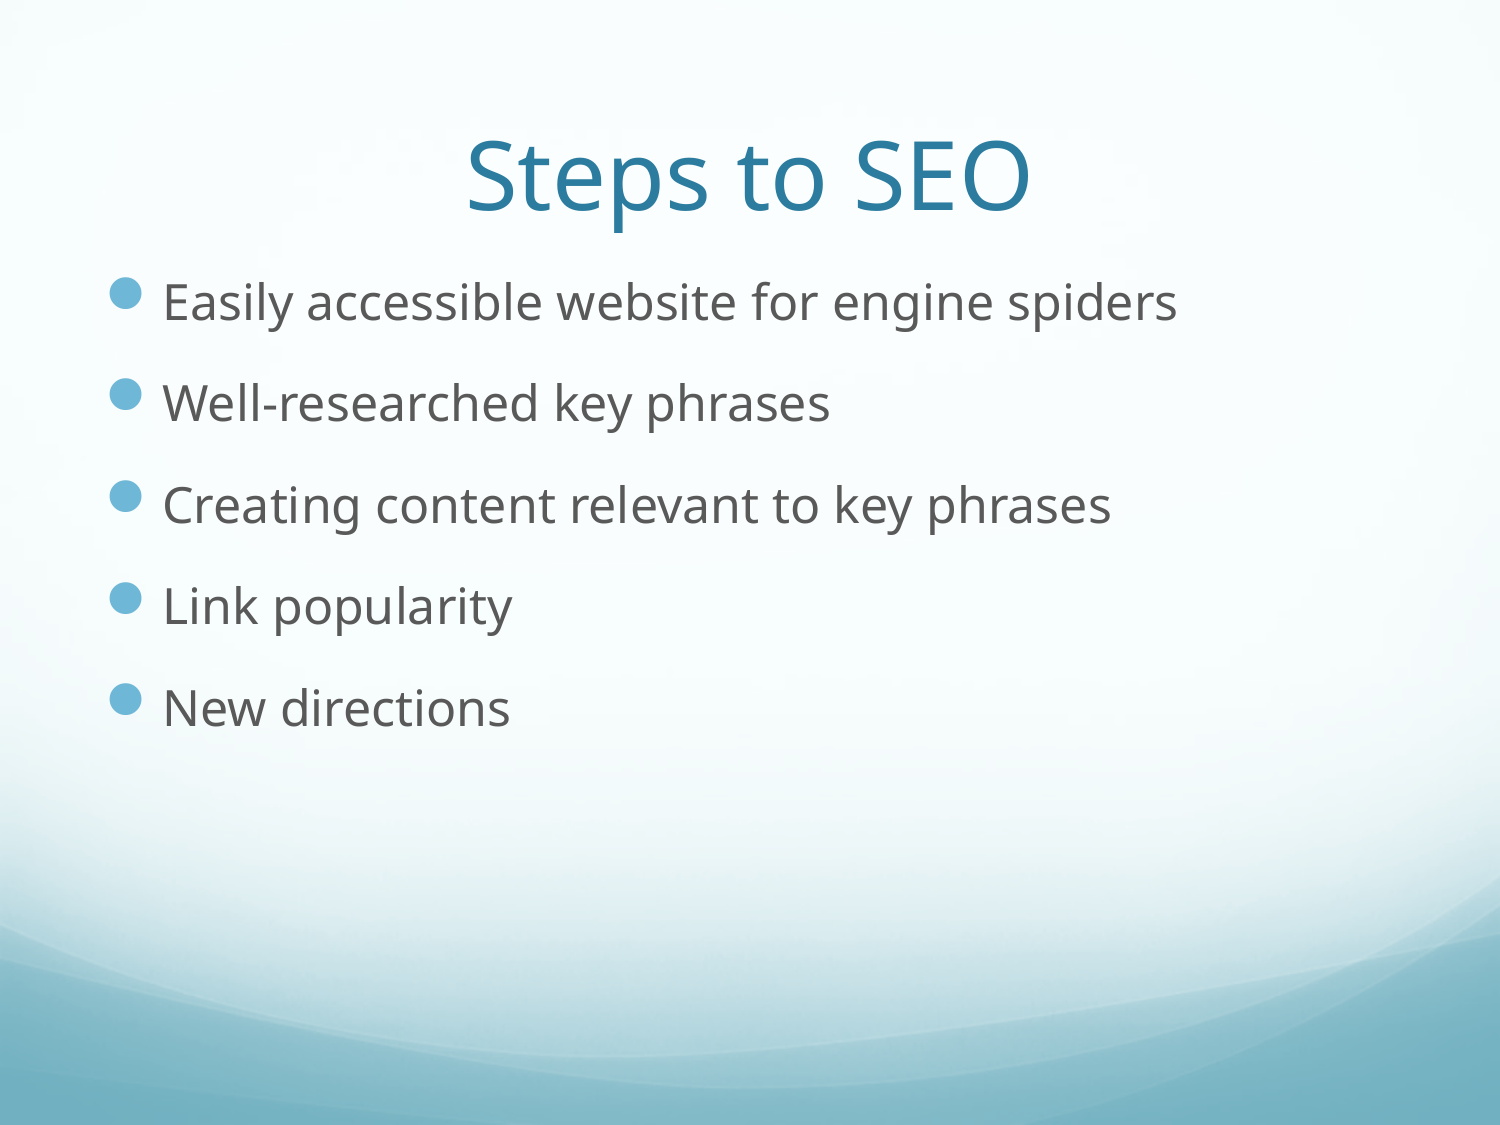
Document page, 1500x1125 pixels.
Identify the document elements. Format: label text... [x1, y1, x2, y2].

title Steps to SEO [90, 17, 1410, 237]
list Easily accessible website for engine spiders Well-researched key phrases Creating content relevant to key phrases Link popularity New directions [90, 262, 1410, 975]
